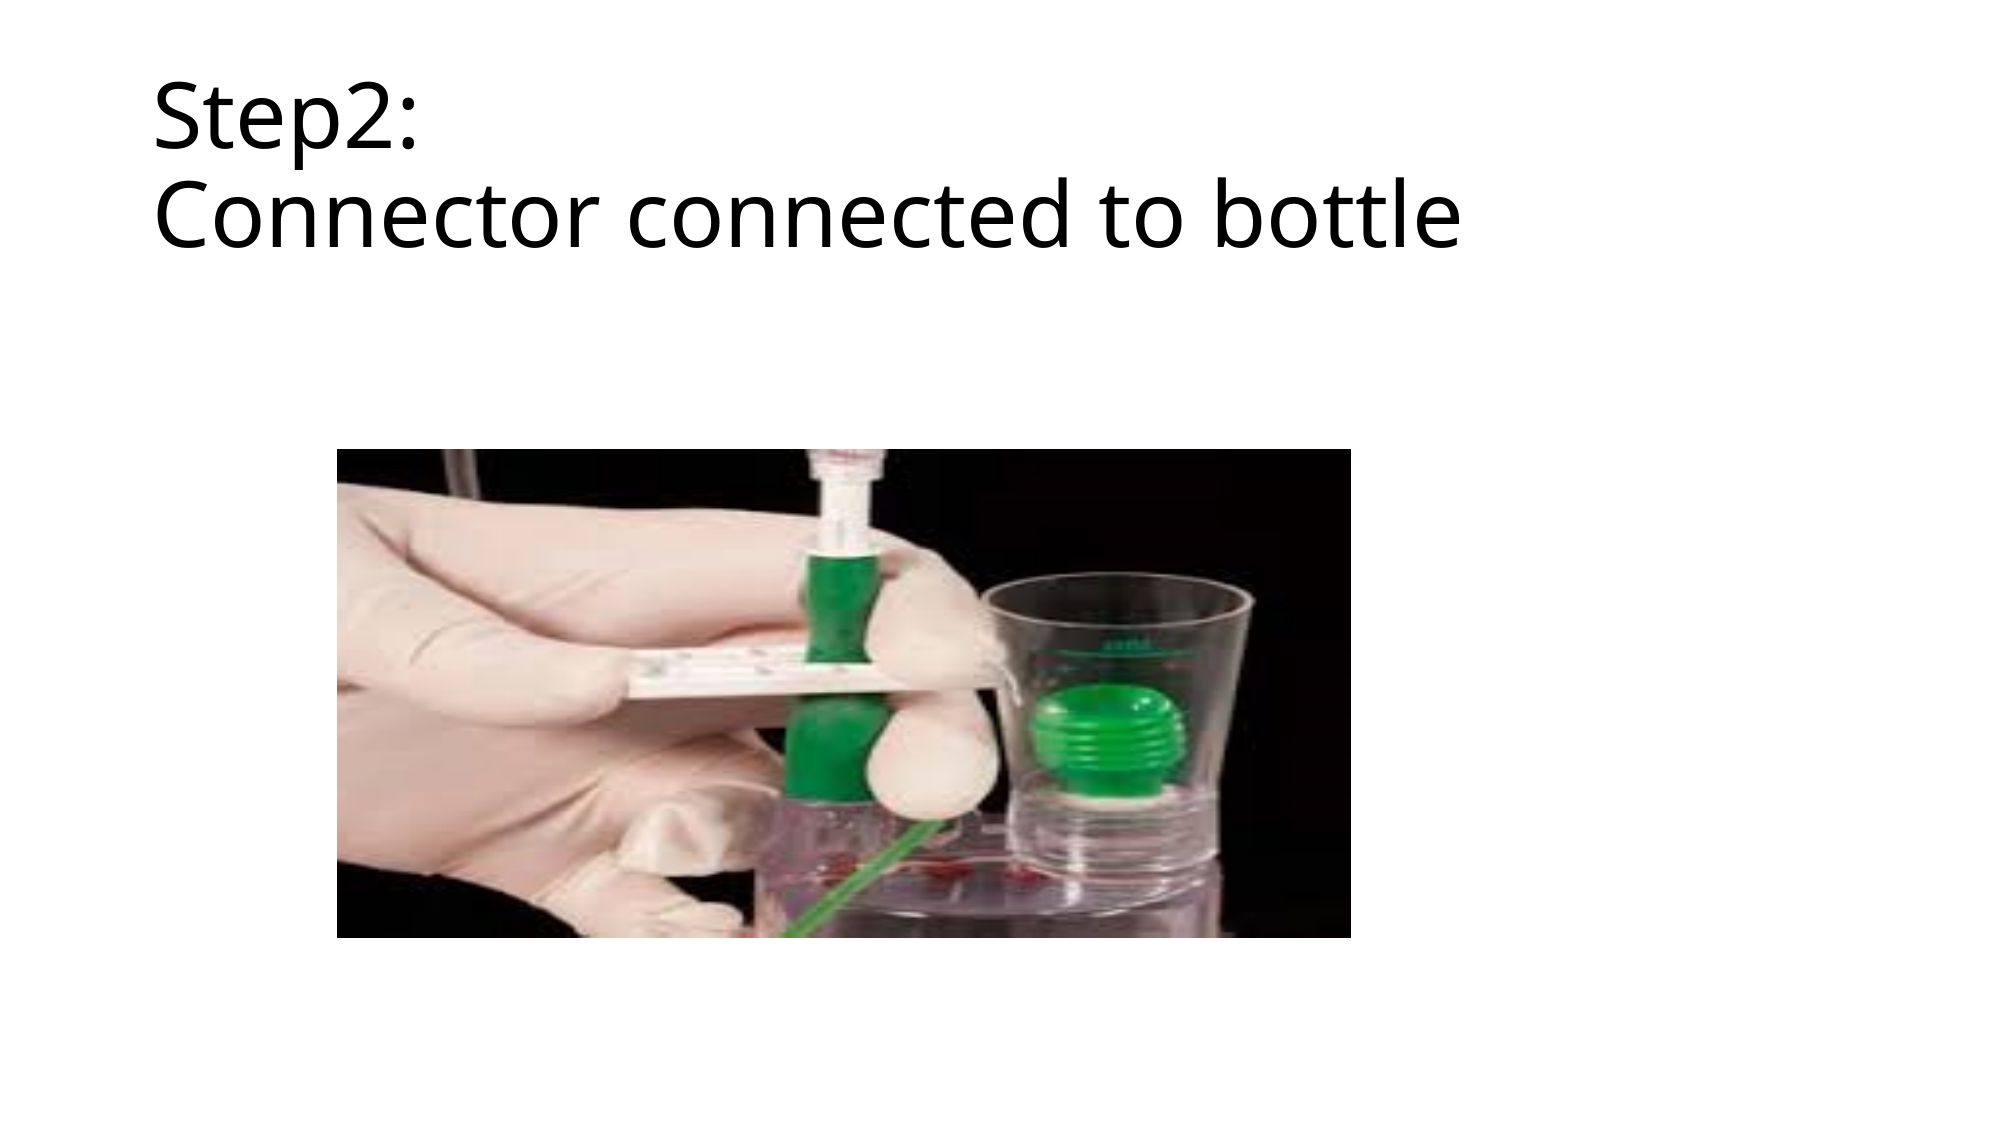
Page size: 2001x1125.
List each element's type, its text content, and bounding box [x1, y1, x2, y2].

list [337, 449, 1350, 938]
title Step2: Connector connected to bottle [137, 59, 1863, 278]
